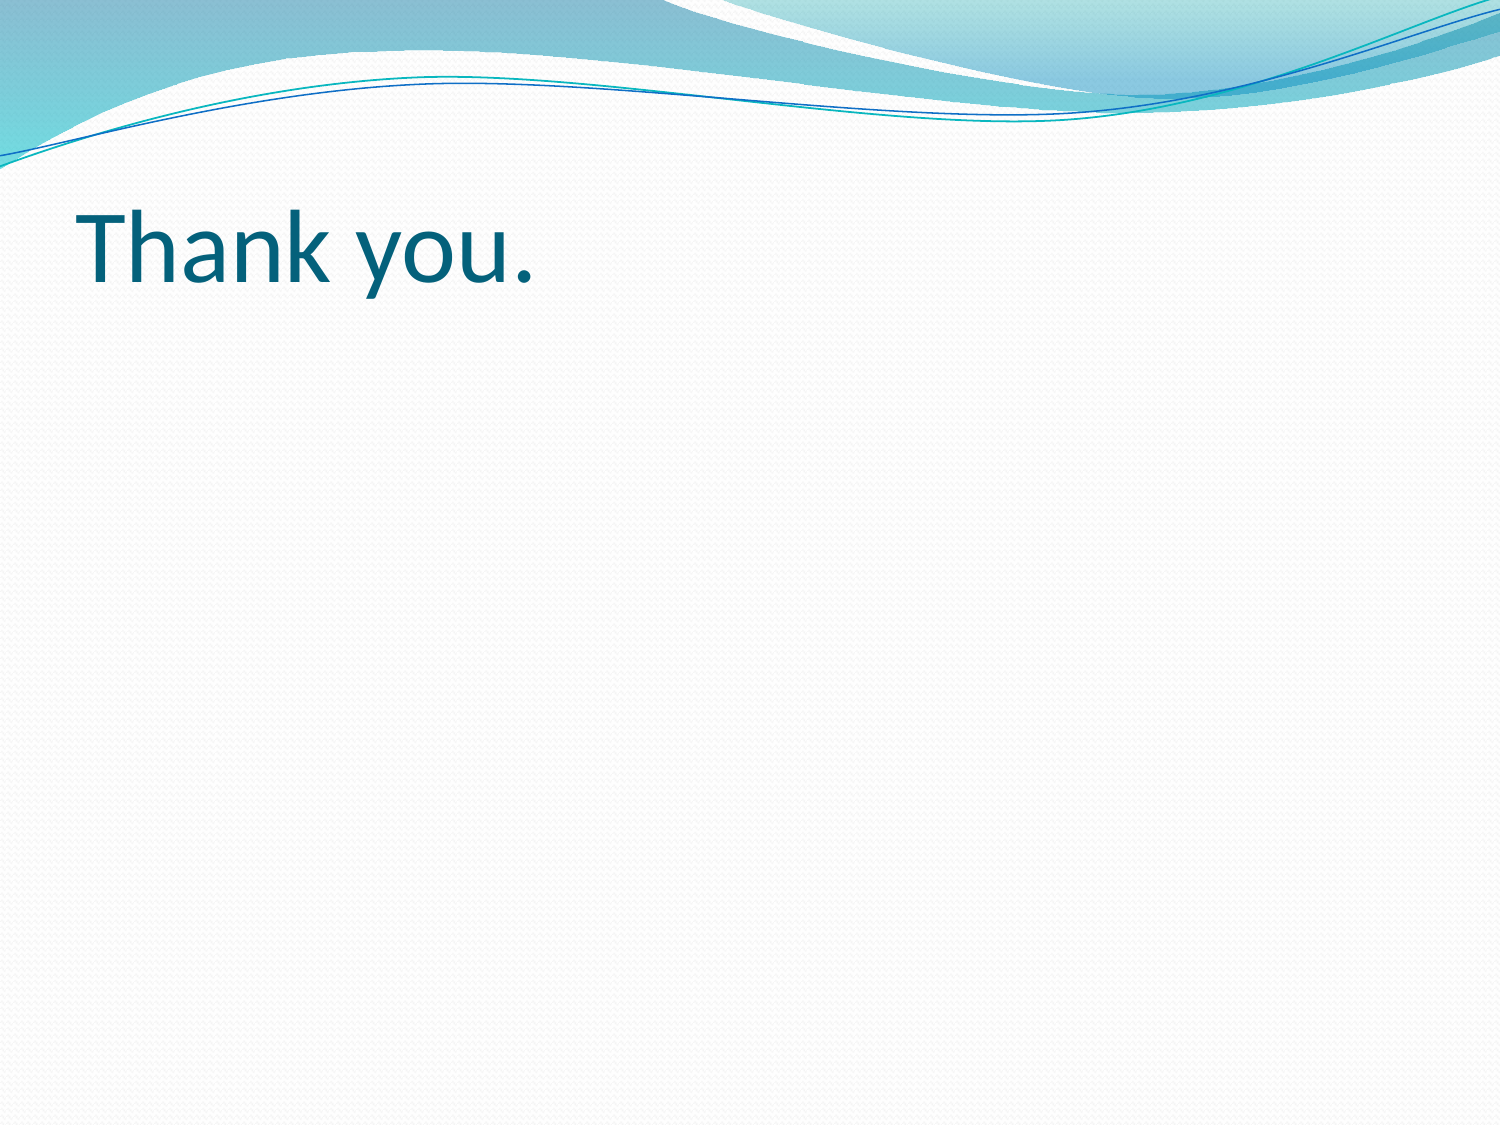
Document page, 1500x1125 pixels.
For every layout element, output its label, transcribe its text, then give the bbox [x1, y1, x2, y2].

title Thank you. [75, 115, 1438, 303]
